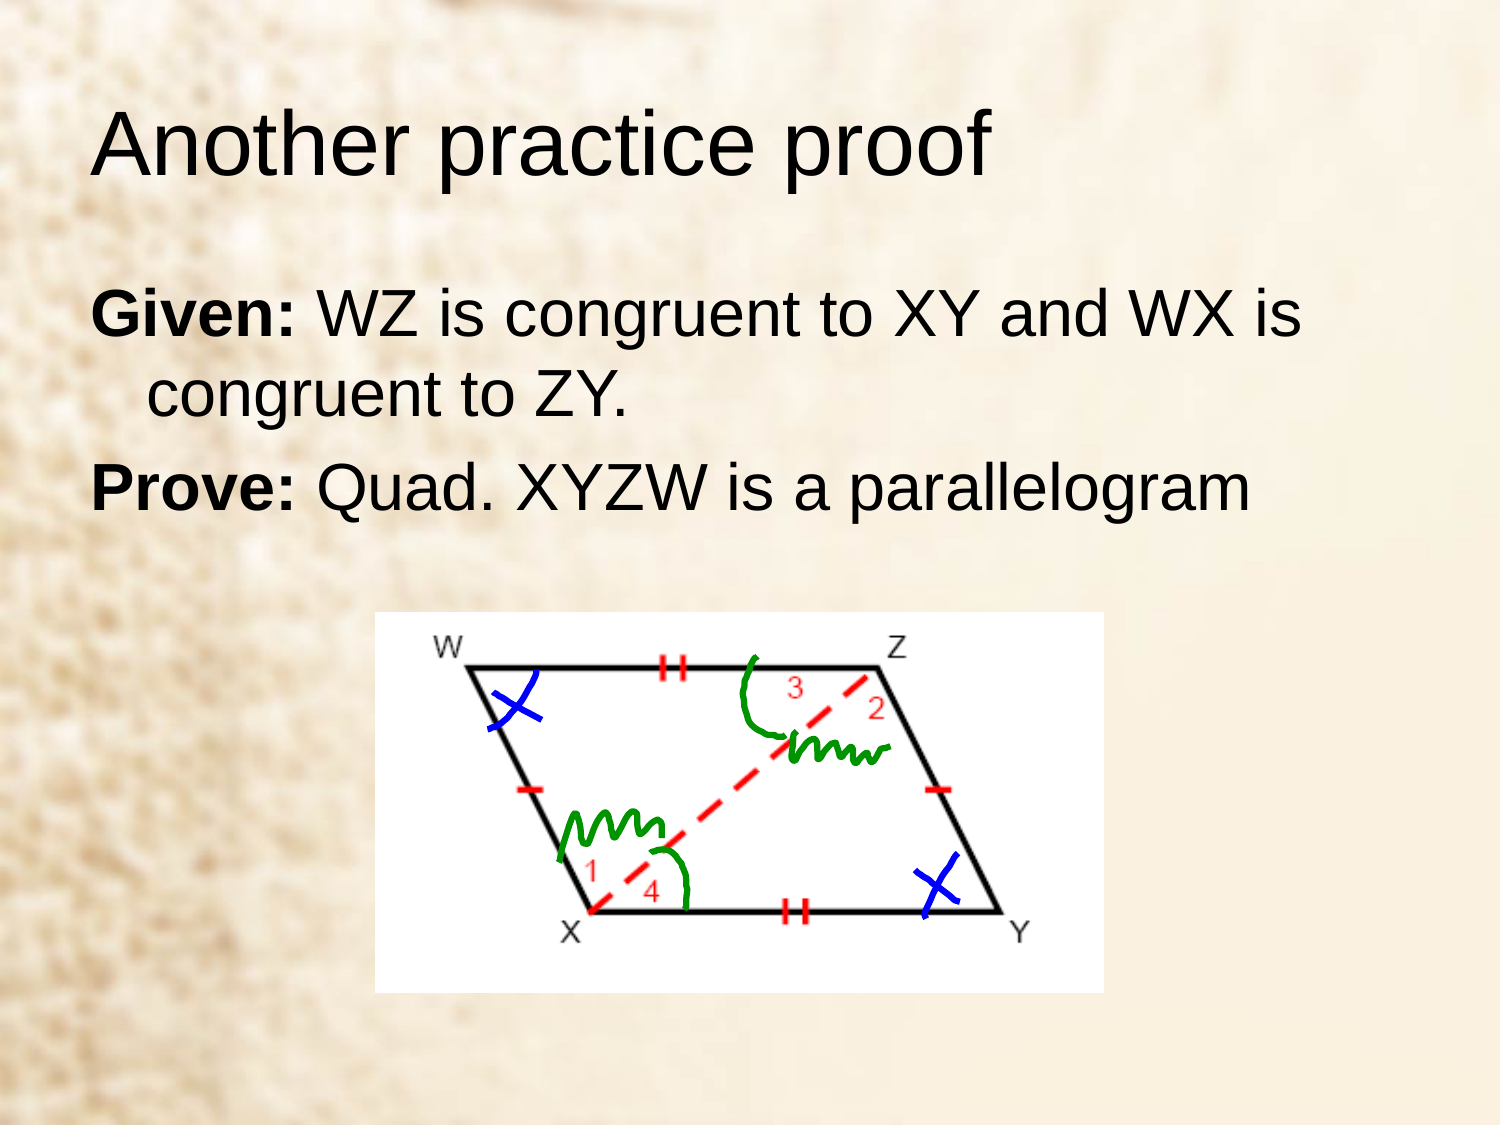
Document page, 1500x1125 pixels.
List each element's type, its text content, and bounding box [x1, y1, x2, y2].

picture [0, 0, 1500, 1125]
list Given: WZ is congruent to XY and WX is congruent to ZY. Prove: Quad. XYZW is a parallelogram [74, 262, 1426, 1006]
title Another practice proof [74, 44, 1426, 233]
